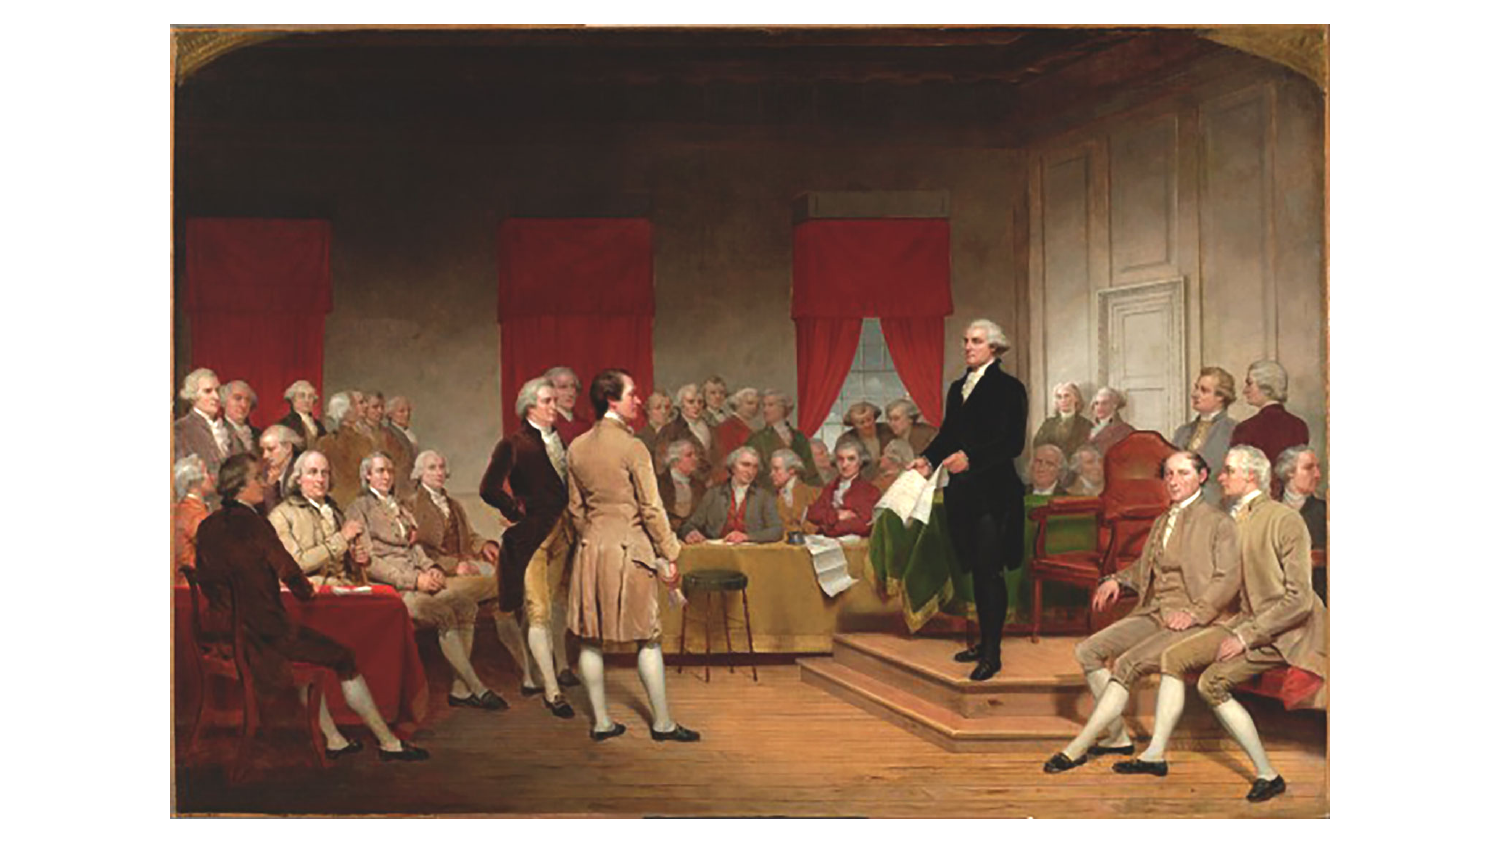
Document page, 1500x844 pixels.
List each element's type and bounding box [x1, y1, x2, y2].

picture [169, 24, 1331, 819]
